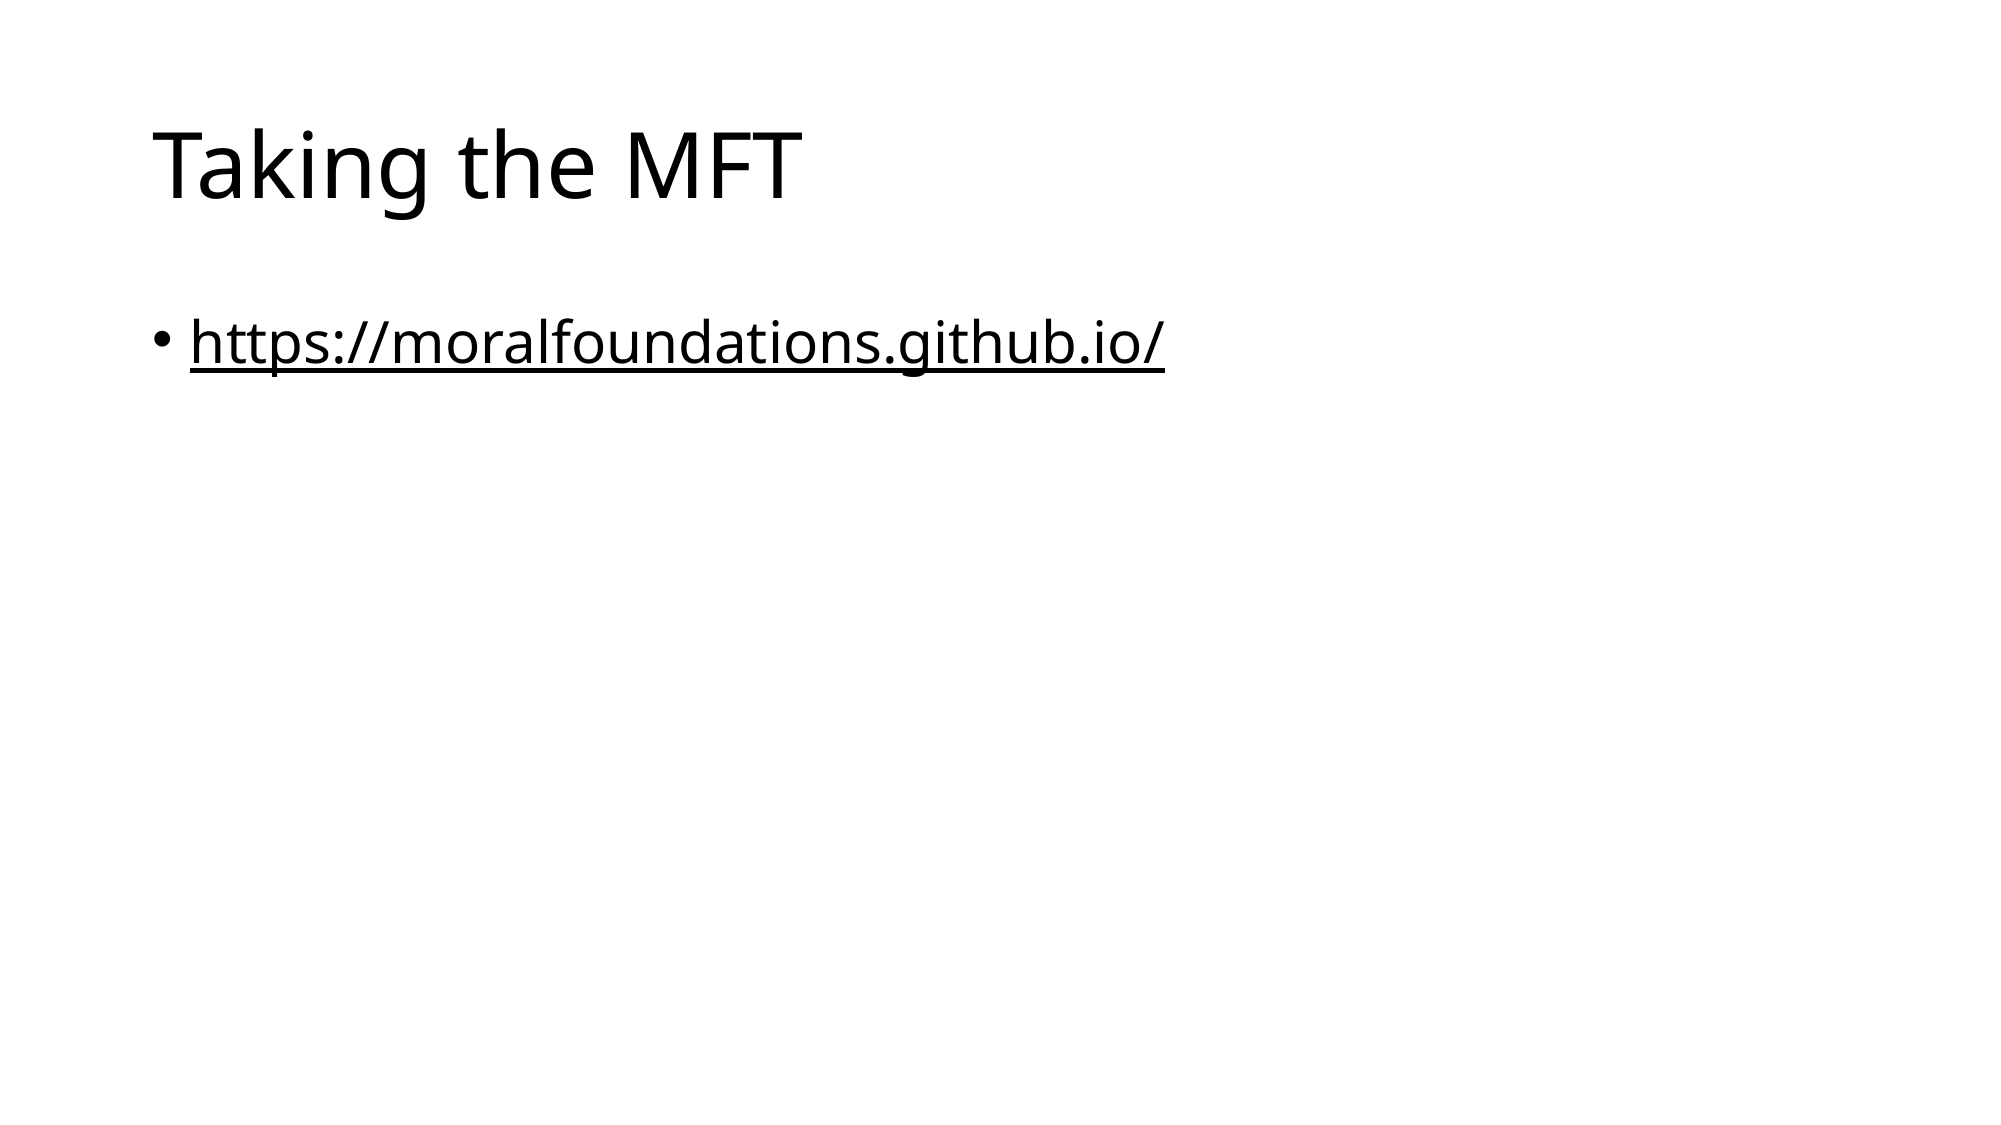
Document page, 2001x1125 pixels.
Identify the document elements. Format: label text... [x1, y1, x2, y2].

title Taking the MFT [137, 59, 1863, 278]
list https://moralfoundations.github.io/ [137, 299, 1863, 1014]
